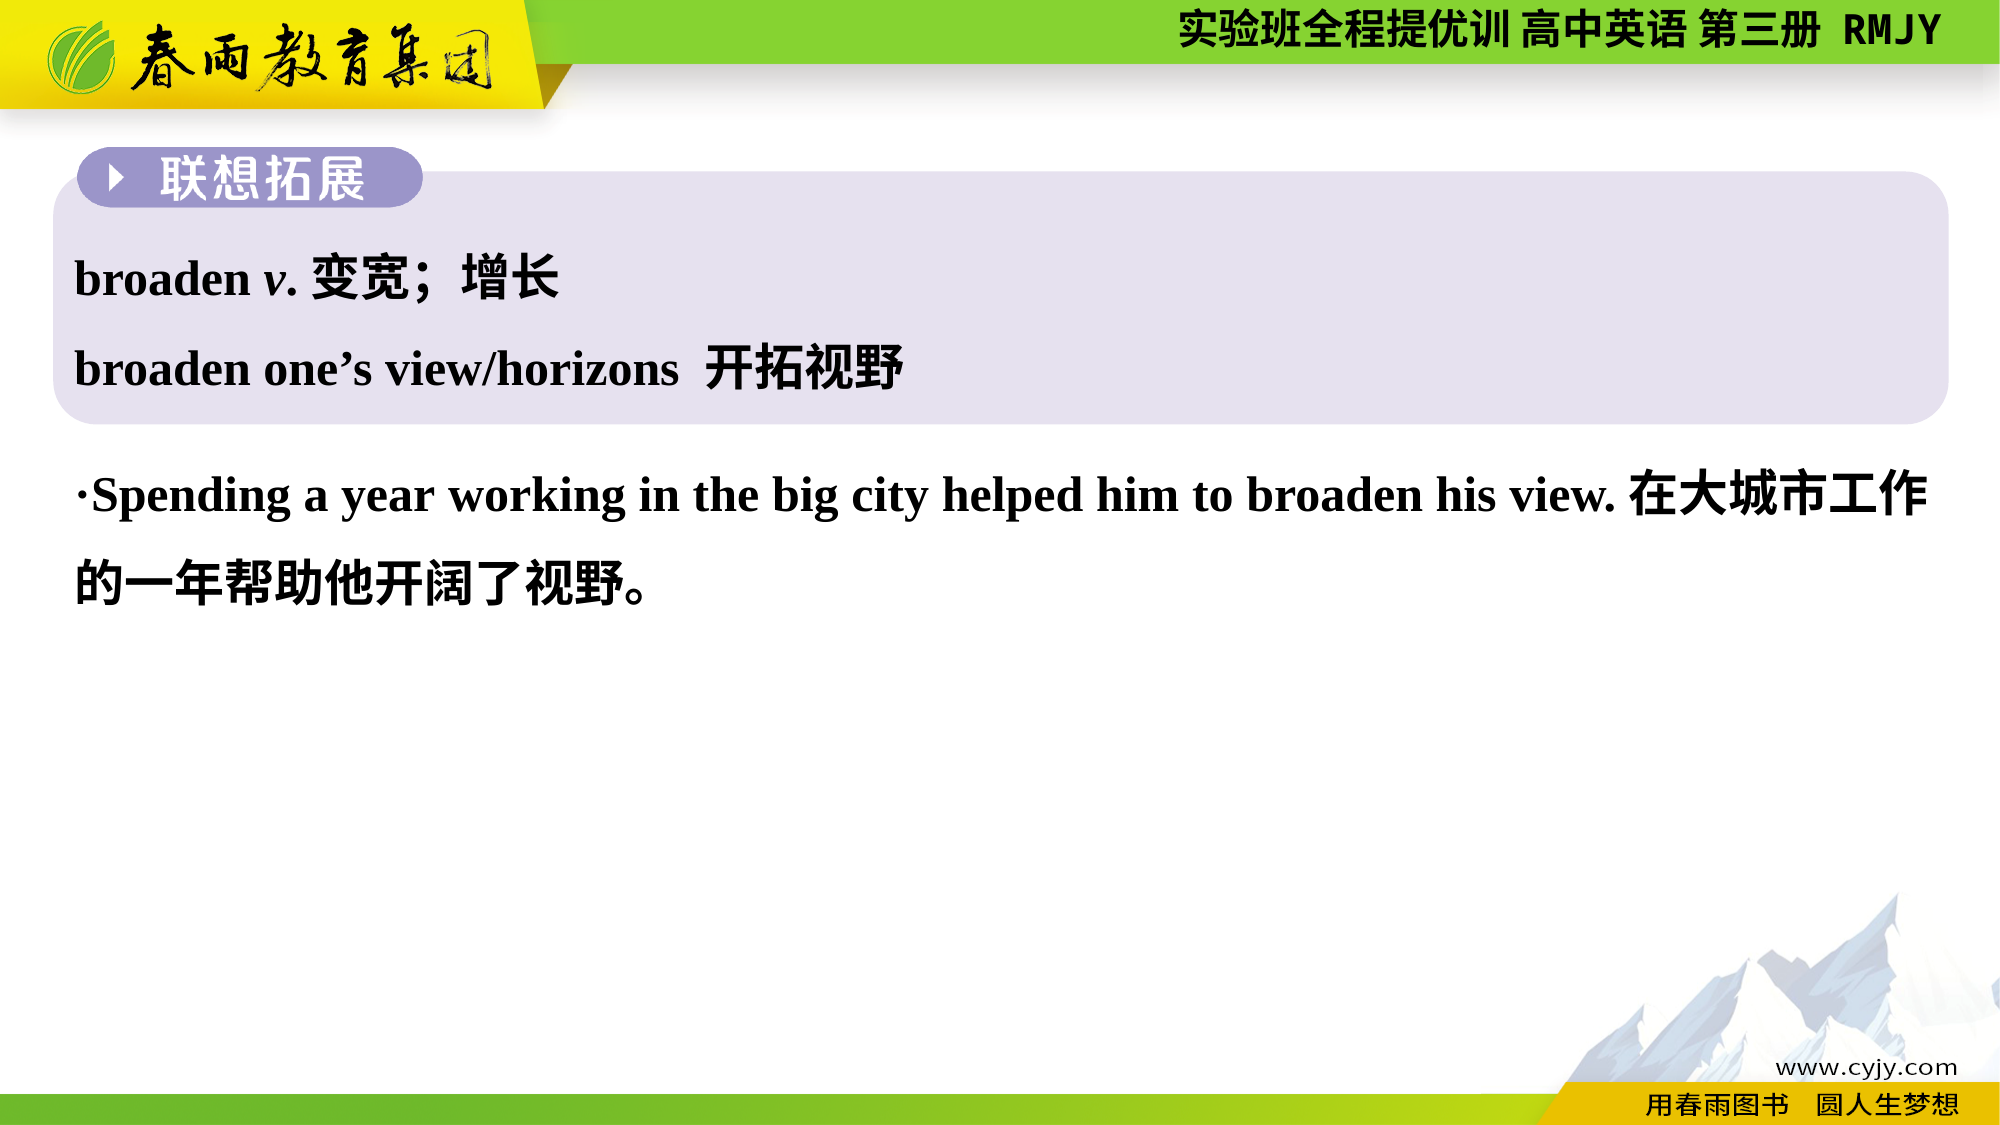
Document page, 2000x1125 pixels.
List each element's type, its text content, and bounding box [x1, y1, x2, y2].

picture [0, 0, 2000, 1125]
list broaden v.变宽；增长 broaden one’s view/horizons 开拓视野 [59, 208, 1944, 394]
text_box [54, 173, 1948, 423]
text_box ·Spending a year working in the big city helped him to broaden his view.在大城市工作的一年帮助他开阔了视野。 [59, 424, 1944, 620]
